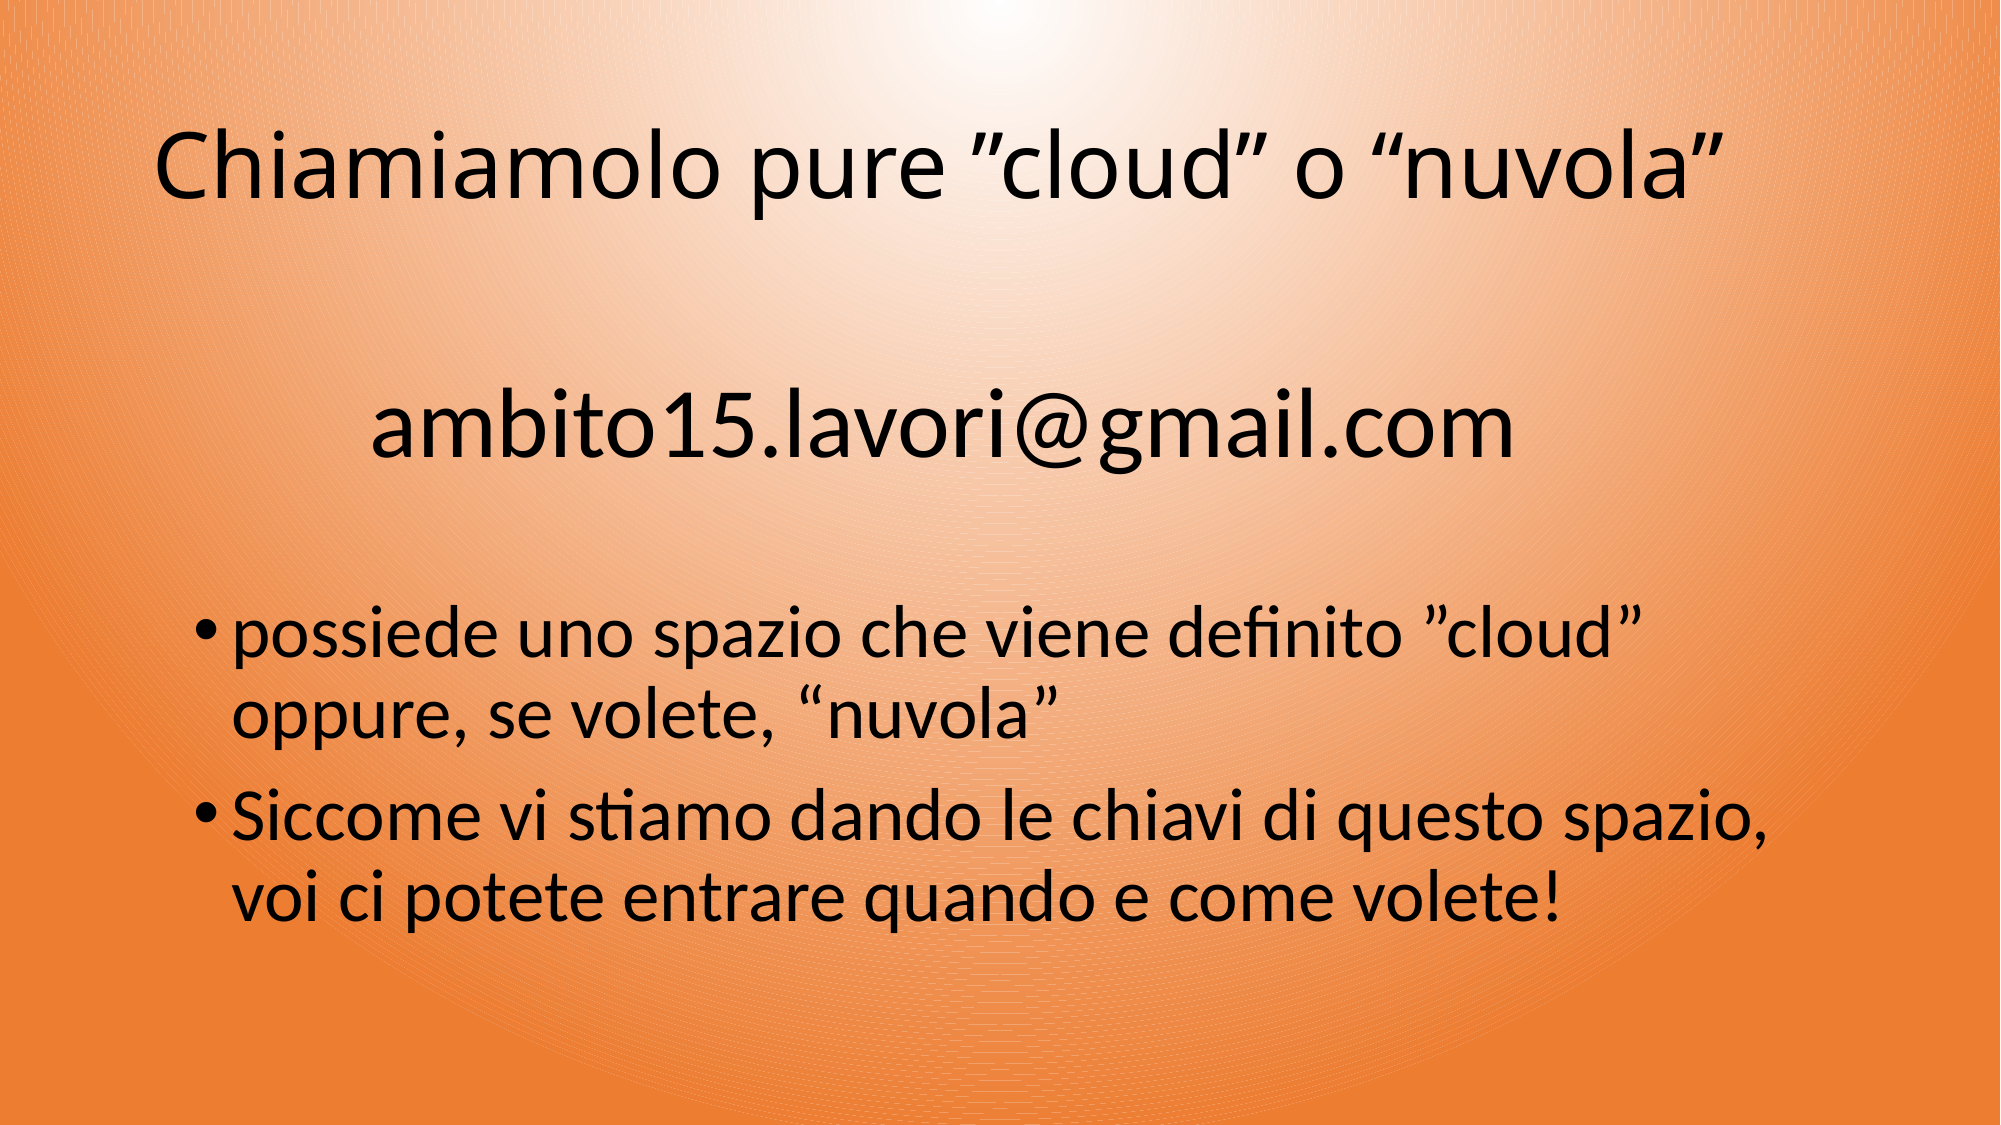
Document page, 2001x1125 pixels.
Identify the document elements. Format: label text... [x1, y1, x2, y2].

text_box ambito15.lavori@gmail.com [354, 349, 1646, 485]
list possiede uno spazio che viene definito ”cloud” oppure, se volete, “nuvola” Siccome vi stiamo dando le chiavi di questo spazio, voi ci potete entrare quando e come volete! [178, 585, 1822, 961]
title Chiamiamolo pure ”cloud” o “nuvola” [137, 59, 1863, 278]
